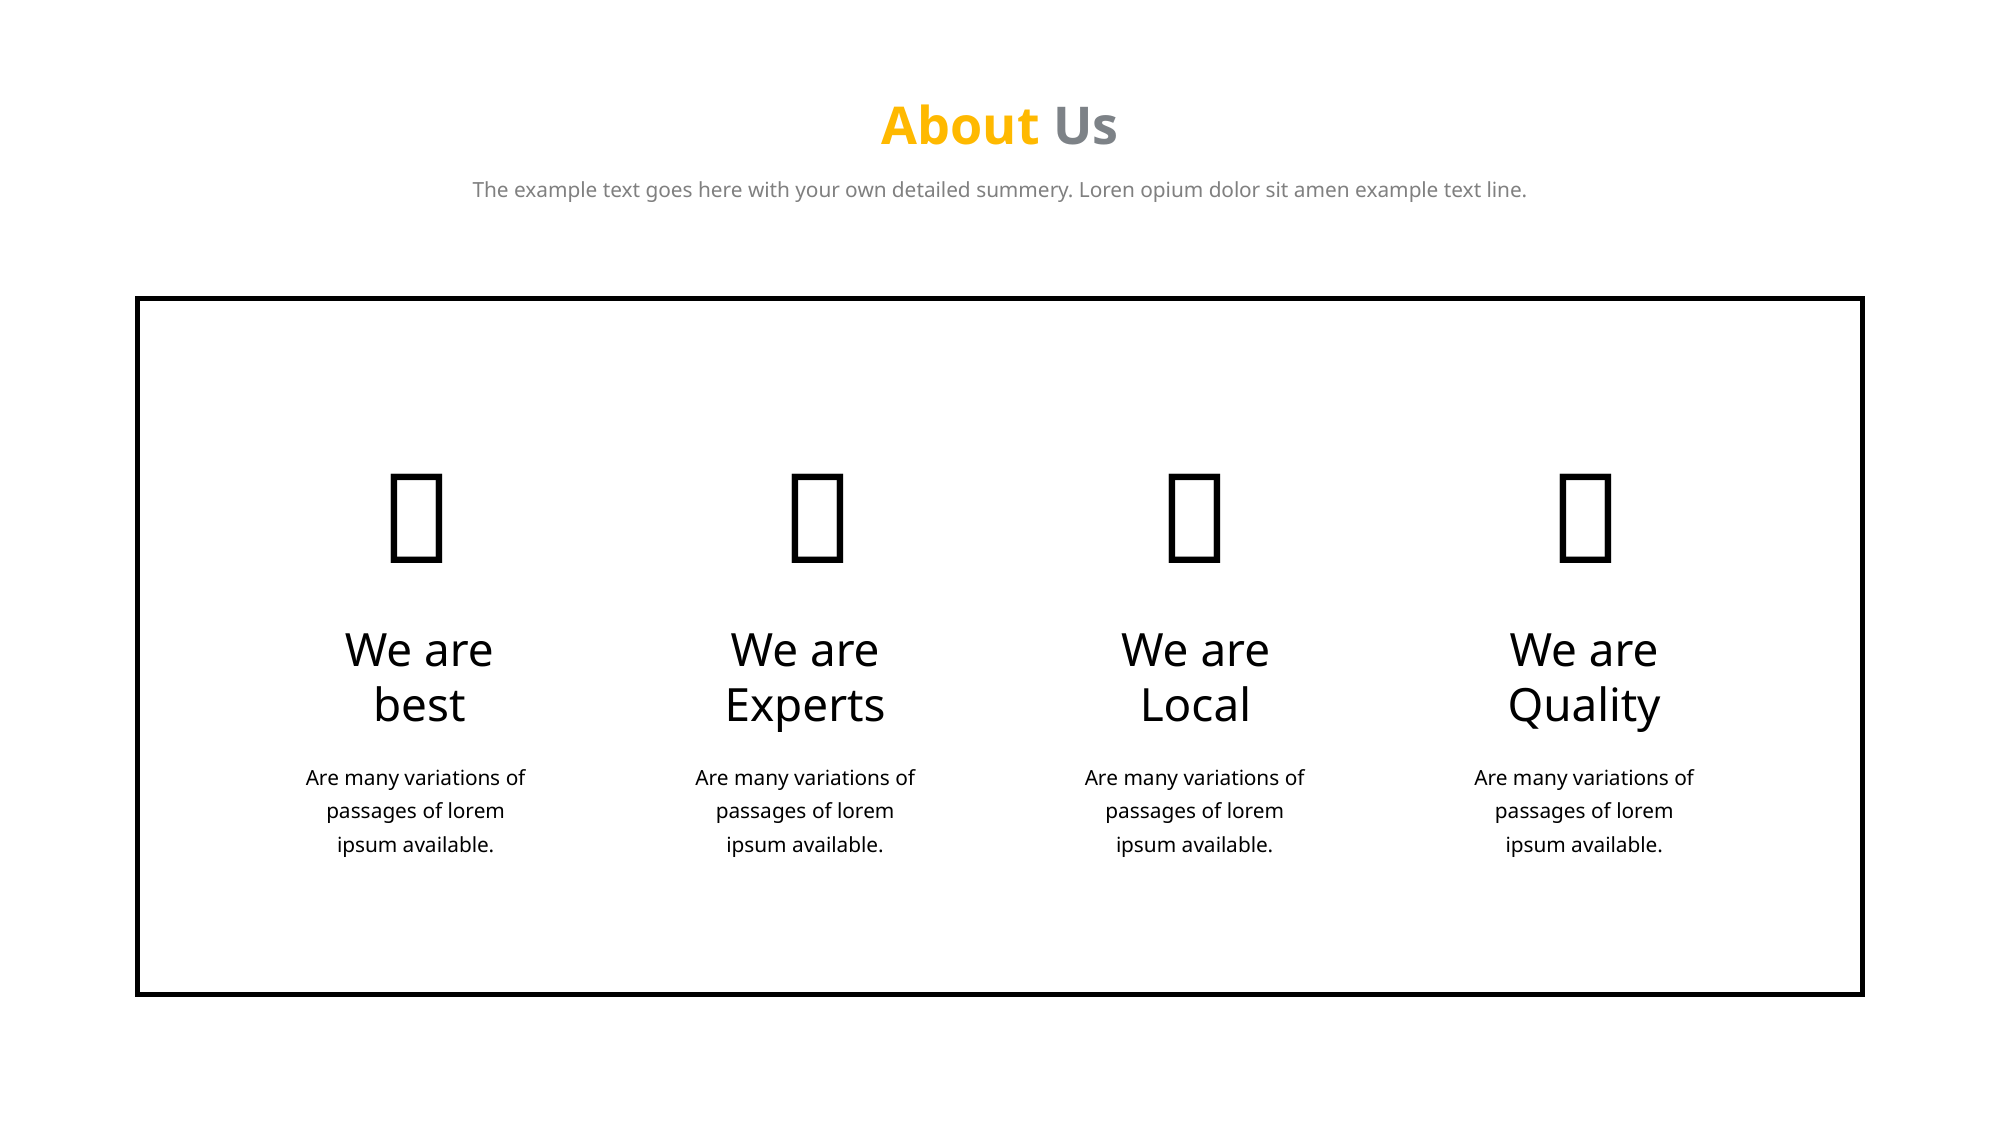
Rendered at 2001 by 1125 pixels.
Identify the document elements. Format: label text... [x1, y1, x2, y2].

subtitle The example text goes here with your own detailed summery. Loren opium dolor sit amen example text line. [137, 179, 1863, 204]
title About Us [137, 78, 1863, 179]
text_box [137, 298, 1863, 995]
